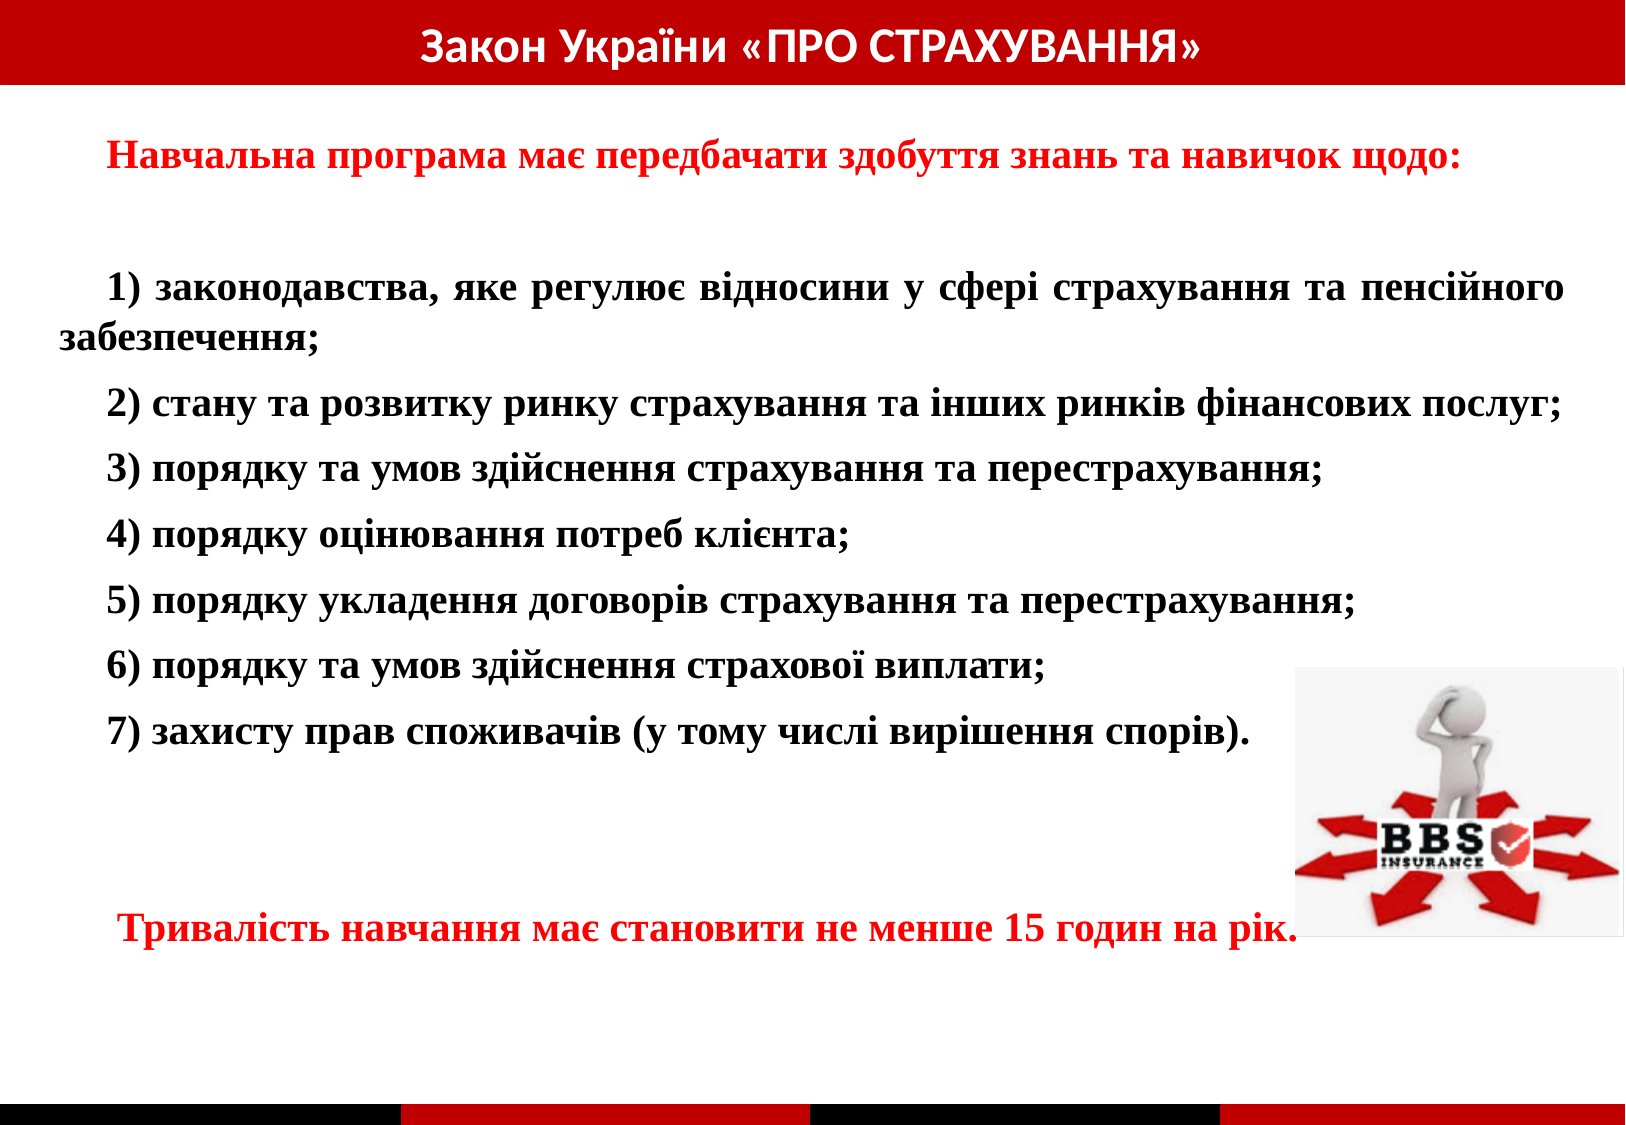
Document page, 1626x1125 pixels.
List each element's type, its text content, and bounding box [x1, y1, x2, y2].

text_box [401, 1104, 810, 1125]
text_box [1220, 1104, 1625, 1125]
text_box [810, 1104, 1220, 1125]
picture [1294, 667, 1625, 937]
text_box Навчальна програма має передбачати здобуття знань та навичок щодо: 1) законодавства, яке регулює відносини у сфері страхування та пенсійного забезпечення; 2) стану та розвитку ринку страхування та інших ринків фінансових послуг; 3) порядку та умов здійснення страхування та перестрахування; 4) порядку оцінювання потреб клієнта; 5) порядку укладення договорів страхування та перестрахування; 6) порядку та умов здійснення страхової виплати; 7) захисту прав споживачів (у тому числі вирішення спорів). Тривалість навчання має становити не менше 15 годин на рік. [44, 119, 1581, 1018]
text_box Закон України «ПРО СТРАХУВАННЯ» [0, 0, 1625, 85]
text_box [0, 1104, 401, 1125]
